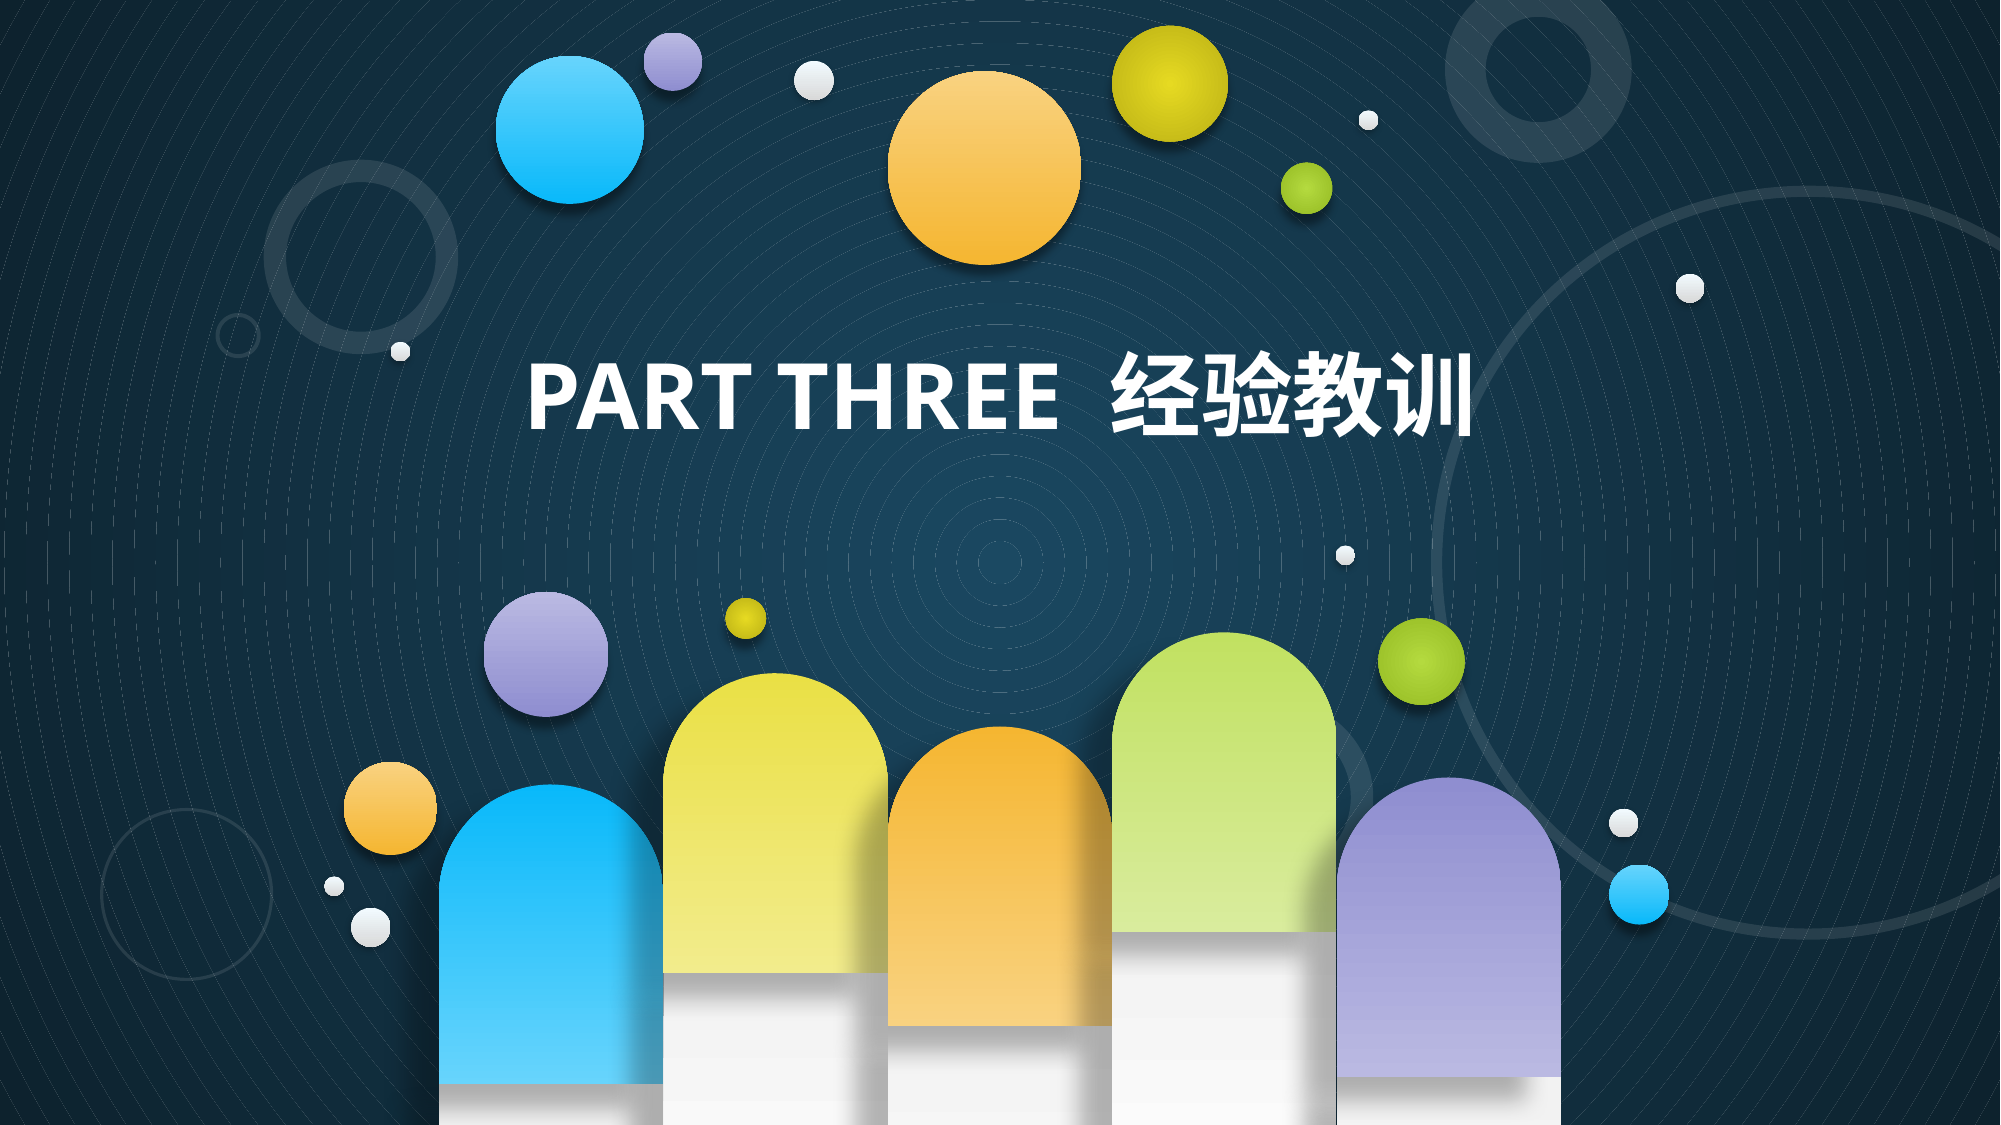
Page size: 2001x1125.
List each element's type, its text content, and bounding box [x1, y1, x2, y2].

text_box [663, 673, 888, 1125]
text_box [1112, 632, 1337, 1125]
text_box [1357, 109, 1380, 132]
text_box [887, 726, 1112, 1125]
text_box [793, 59, 835, 102]
text_box [1377, 617, 1466, 706]
text_box [1334, 544, 1357, 567]
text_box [438, 784, 663, 1125]
text_box [350, 906, 392, 948]
text_box [482, 590, 610, 718]
text_box [494, 55, 645, 205]
text_box [323, 875, 346, 898]
text_box [1608, 807, 1640, 839]
text_box [1608, 863, 1671, 926]
text_box [1279, 161, 1334, 215]
text_box [724, 597, 768, 640]
text_box [389, 340, 412, 363]
text_box [642, 31, 703, 92]
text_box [1336, 777, 1562, 1125]
text_box PART THREE 经验教训 [508, 330, 1492, 456]
text_box [1111, 24, 1229, 143]
text_box [886, 70, 1083, 267]
text_box [343, 761, 438, 857]
text_box [1674, 272, 1706, 304]
